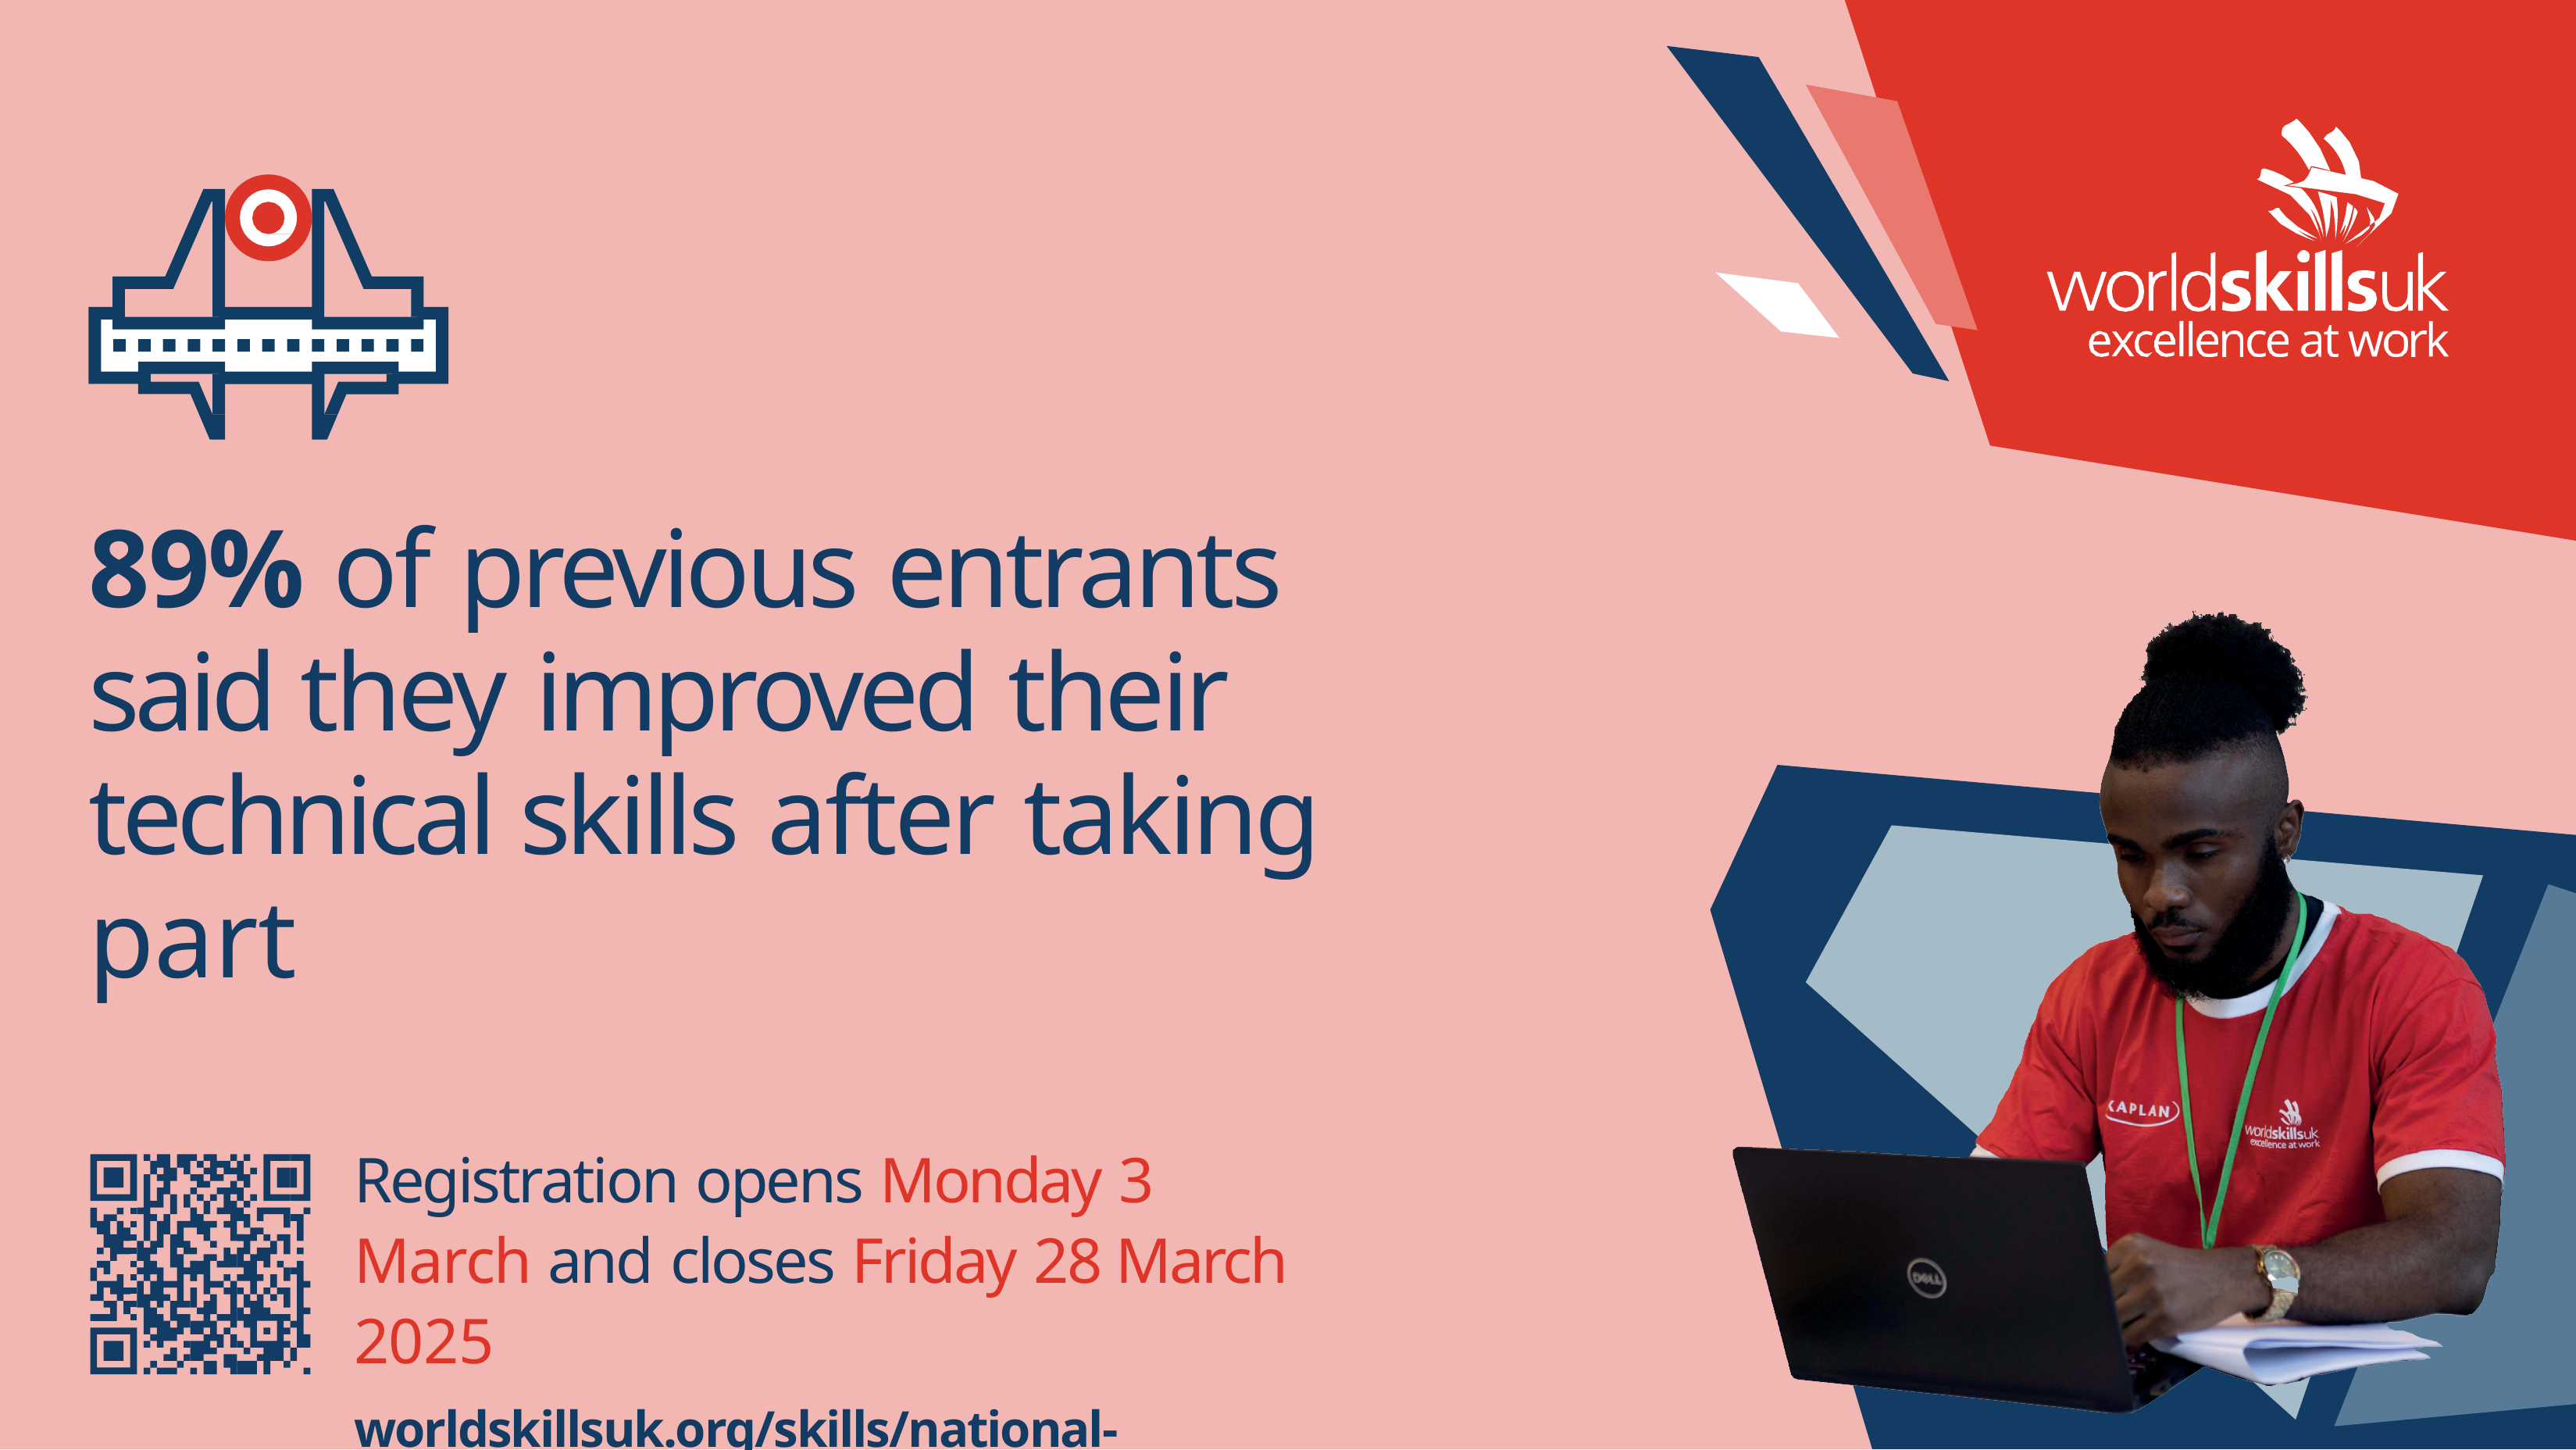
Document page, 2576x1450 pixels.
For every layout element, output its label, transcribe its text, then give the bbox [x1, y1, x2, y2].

text_box [312, 188, 424, 305]
title 89% of previous entrants said they improved their technical skills after taking part [87, 496, 1477, 999]
text_box [112, 188, 226, 305]
picture [2301, 325, 2339, 357]
text_box [137, 390, 226, 440]
picture [2222, 330, 2243, 357]
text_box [1710, 610, 2576, 1450]
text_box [90, 1154, 311, 1375]
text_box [224, 173, 312, 262]
picture [2384, 330, 2408, 357]
picture [2297, 250, 2310, 262]
footer Registration opens Monday 3 March and closes Friday 28 March 2025 worldskillsuk.org/skills/national-competitions [352, 1131, 1436, 1450]
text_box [88, 306, 449, 384]
picture [2247, 330, 2289, 357]
text_box [312, 390, 399, 440]
picture [2196, 330, 2218, 357]
picture [2411, 330, 2427, 357]
